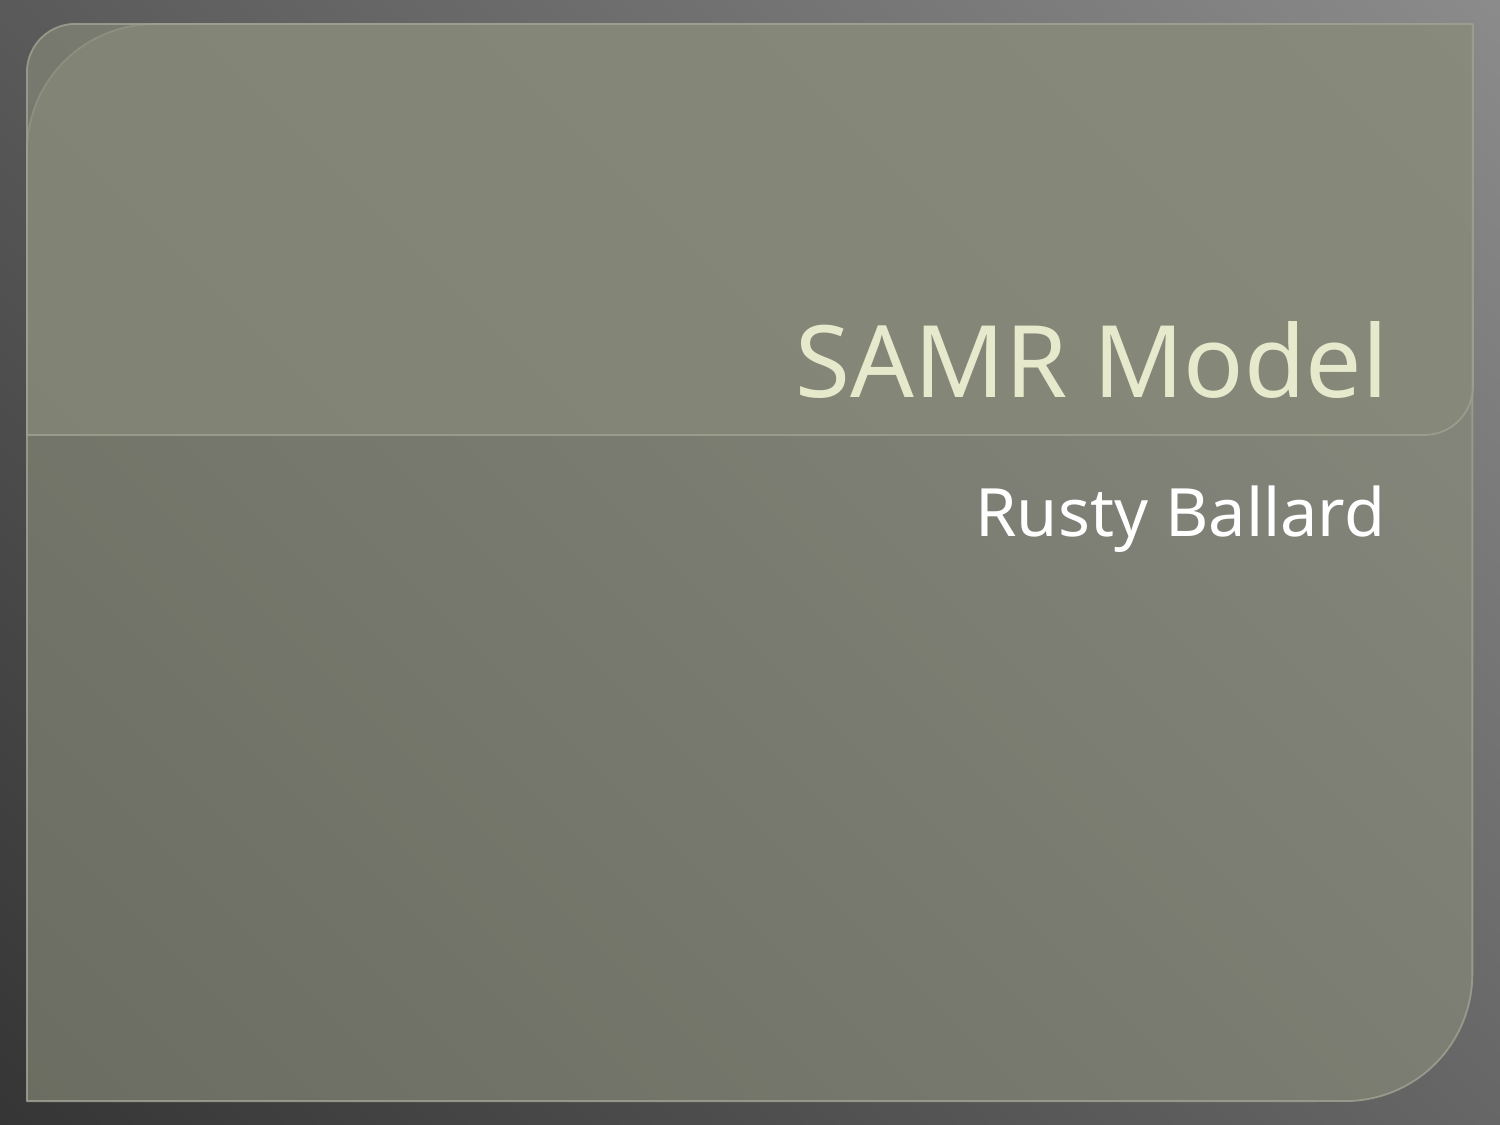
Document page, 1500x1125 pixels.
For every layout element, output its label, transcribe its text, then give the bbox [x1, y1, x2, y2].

title SAMR Model [76, 62, 1427, 425]
subtitle Rusty Ballard [350, 462, 1427, 750]
